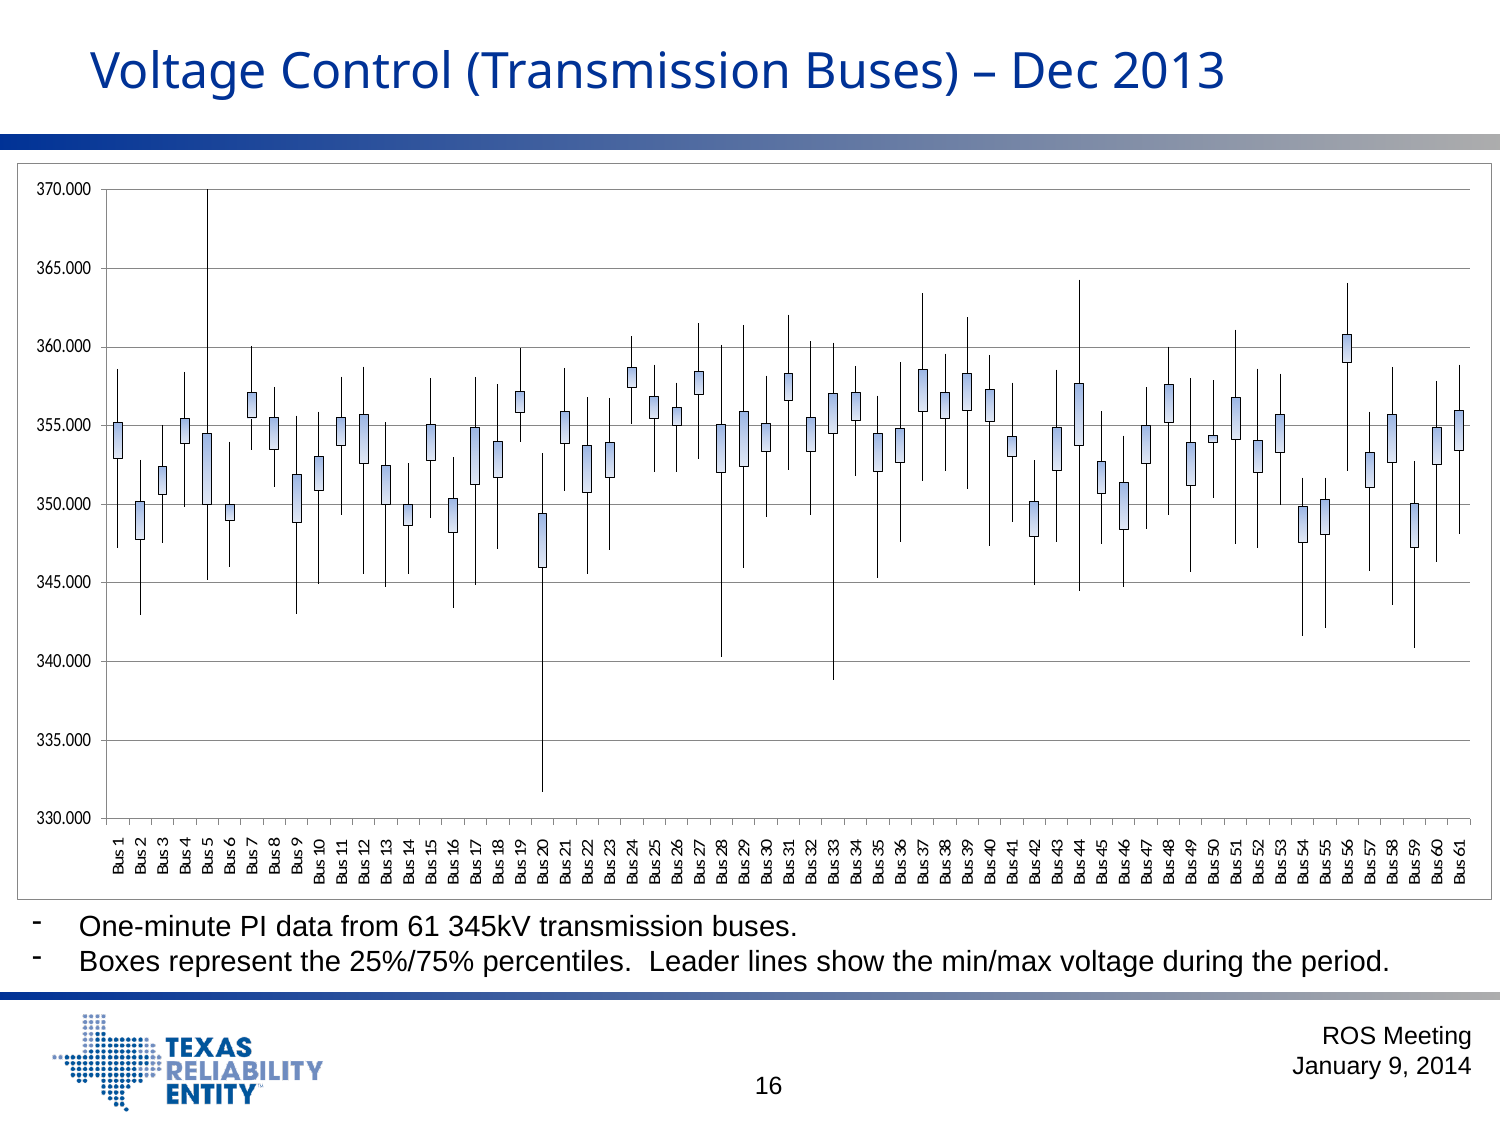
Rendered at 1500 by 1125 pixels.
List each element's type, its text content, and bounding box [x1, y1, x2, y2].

picture [50, 1012, 325, 1113]
text_box One-minute PI data from 61 345kV transmission buses. Boxes represent the 25%/75% percentiles. Leader lines show the min/max voltage during the period. [17, 906, 1493, 985]
title Voltage Control (Transmission Buses) – Dec 2013 [75, 12, 1475, 125]
picture [16, 162, 1493, 901]
footer ROS Meeting January 9, 2014 [812, 1012, 1488, 1101]
